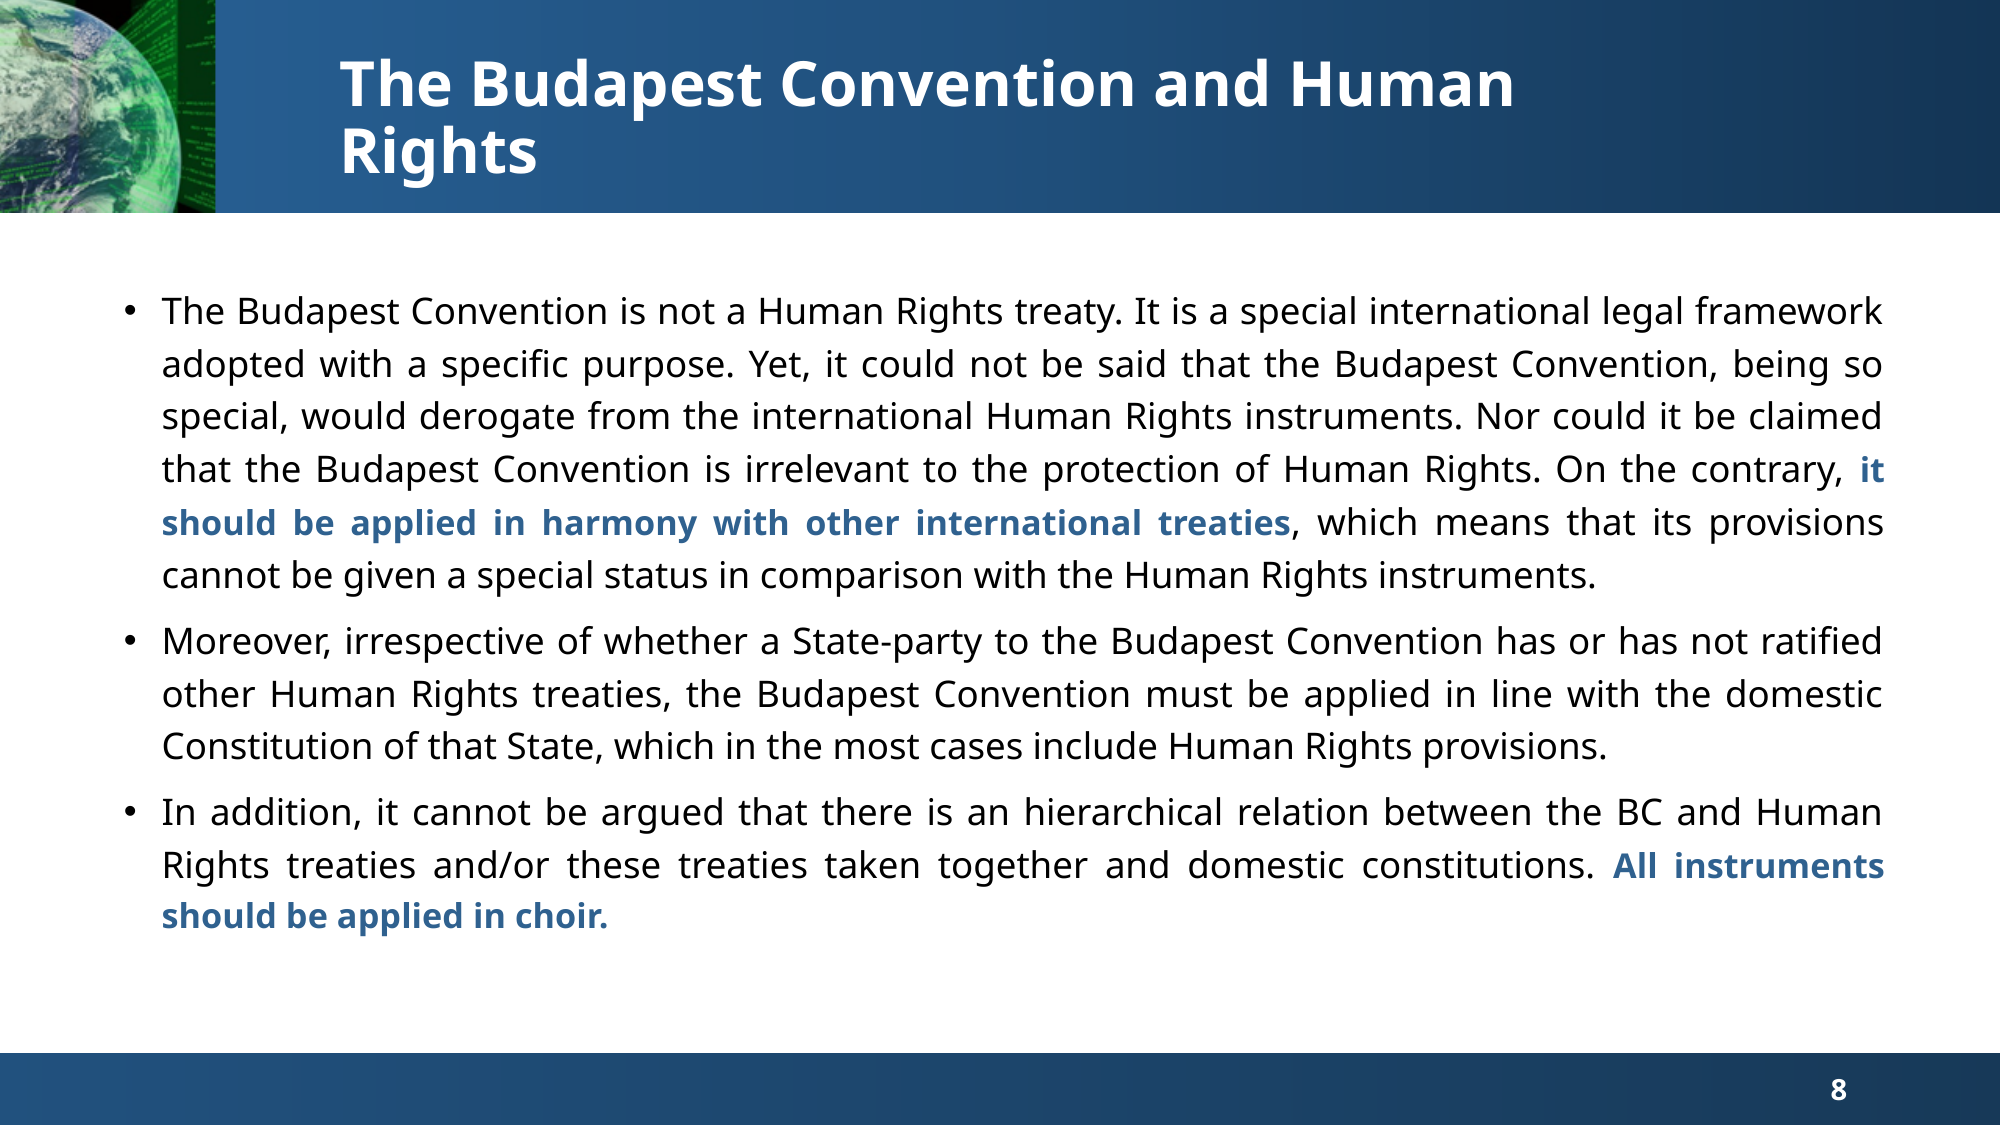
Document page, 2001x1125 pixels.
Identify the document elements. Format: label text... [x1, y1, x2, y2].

list The Budapest Convention is not a Human Rights treaty. It is a special international legal framework adopted with a specific purpose. Yet, it could not be said that the Budapest Convention, being so special, would derogate from the international Human Rights instruments. Nor could it be claimed that the Budapest Convention is irrelevant to the protection of Human Rights. On the contrary, it should be applied in harmony with other international treaties, which means that its provisions cannot be given a special status in comparison with the Human Rights instruments. Moreover, irrespective of whether a State-party to the Budapest Convention has or has not ratified other Human Rights treaties, the Budapest Convention must be applied in line with the domestic Constitution of that State, which in the most cases include Human Rights provisions. In addition, it cannot be argued that there is an hierarchical relation between the BC and Human Rights treaties and/or these treaties taken together and domestic constitutions. All instruments should be applied in choir. [108, 271, 1900, 986]
picture [0, 0, 2000, 213]
slide_number 8 [1412, 1061, 1863, 1121]
title The Budapest Convention and Human Rights [324, 45, 1675, 196]
